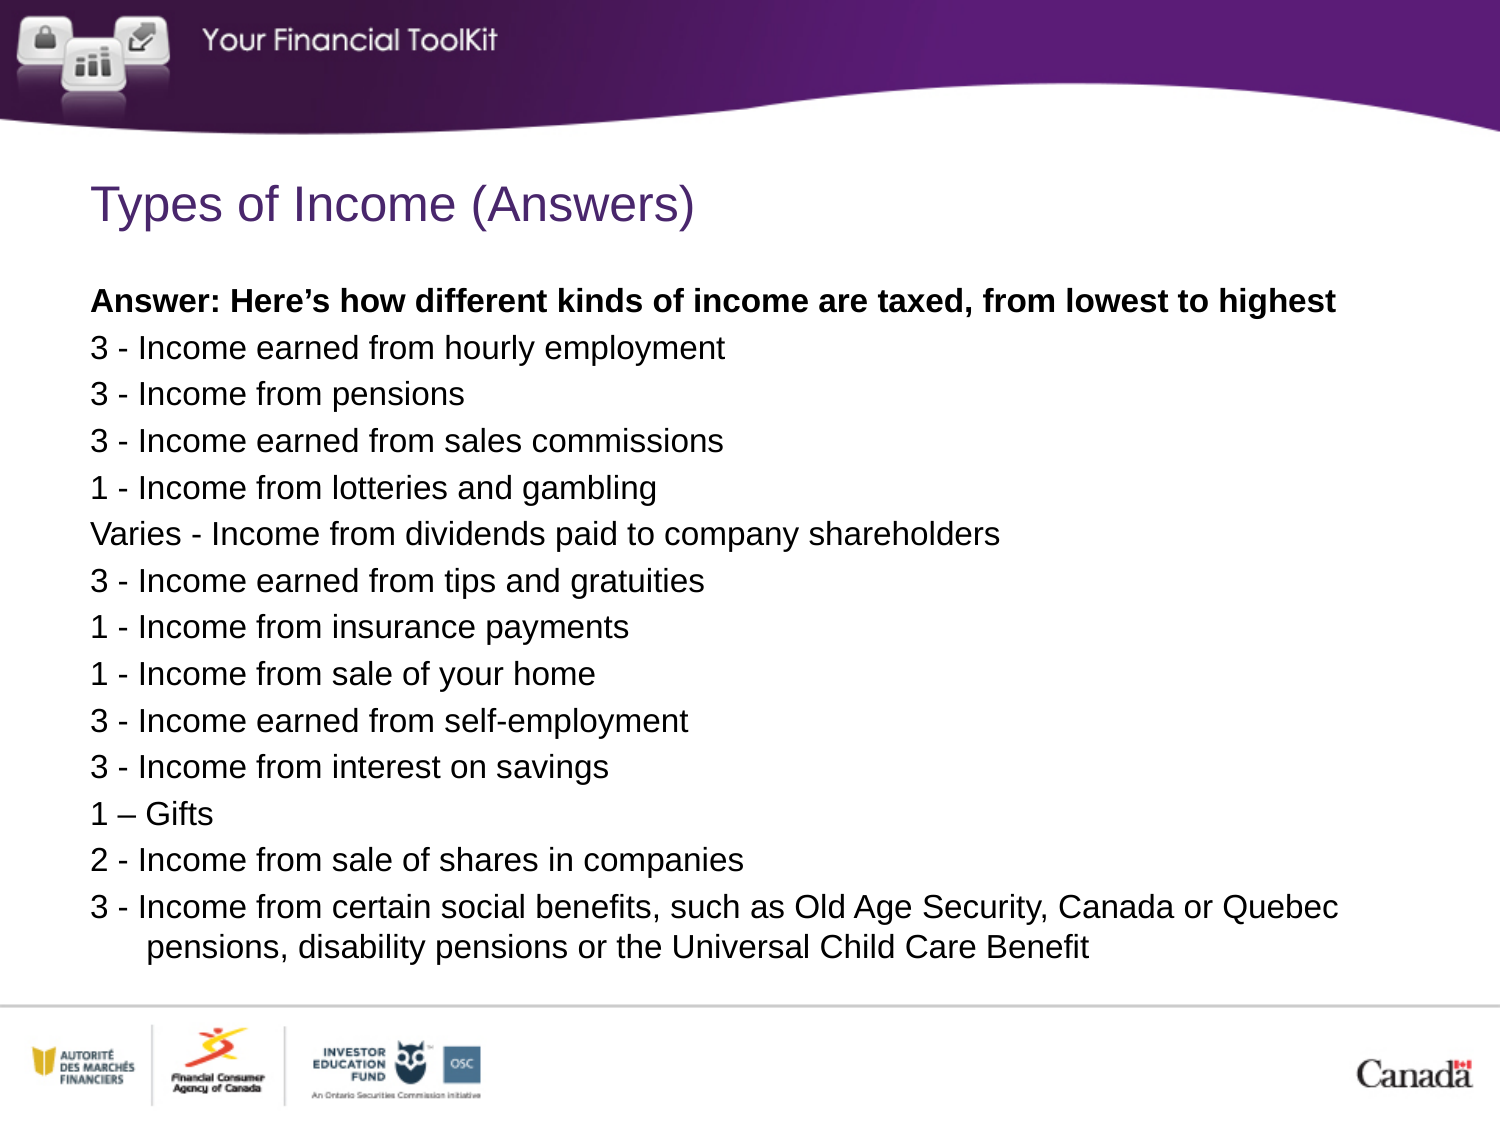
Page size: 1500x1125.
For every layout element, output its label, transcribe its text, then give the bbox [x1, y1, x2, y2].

title Types of Income (Answers) [75, 164, 1211, 271]
picture [0, 0, 1500, 1125]
list Answer: Here’s how different kinds of income are taxed, from lowest to highest 3 - Income earned from hourly employment 3 - Income from pensions 3 - Income earned from sales commissions 1 - Income from lotteries and gambling Varies - Income from dividends paid to company shareholders 3 - Income earned from tips and gratuities 1 - Income from insurance payments 1 - Income from sale of your home 3 - Income earned from self-employment 3 - Income from interest on savings 1 – Gifts 2 - Income from sale of shares in companies 3 - Income from certain social benefits, such as Old Age Security, Canada or Quebec pensions, disability pensions or the Universal Child Care Benefit [75, 271, 1425, 956]
